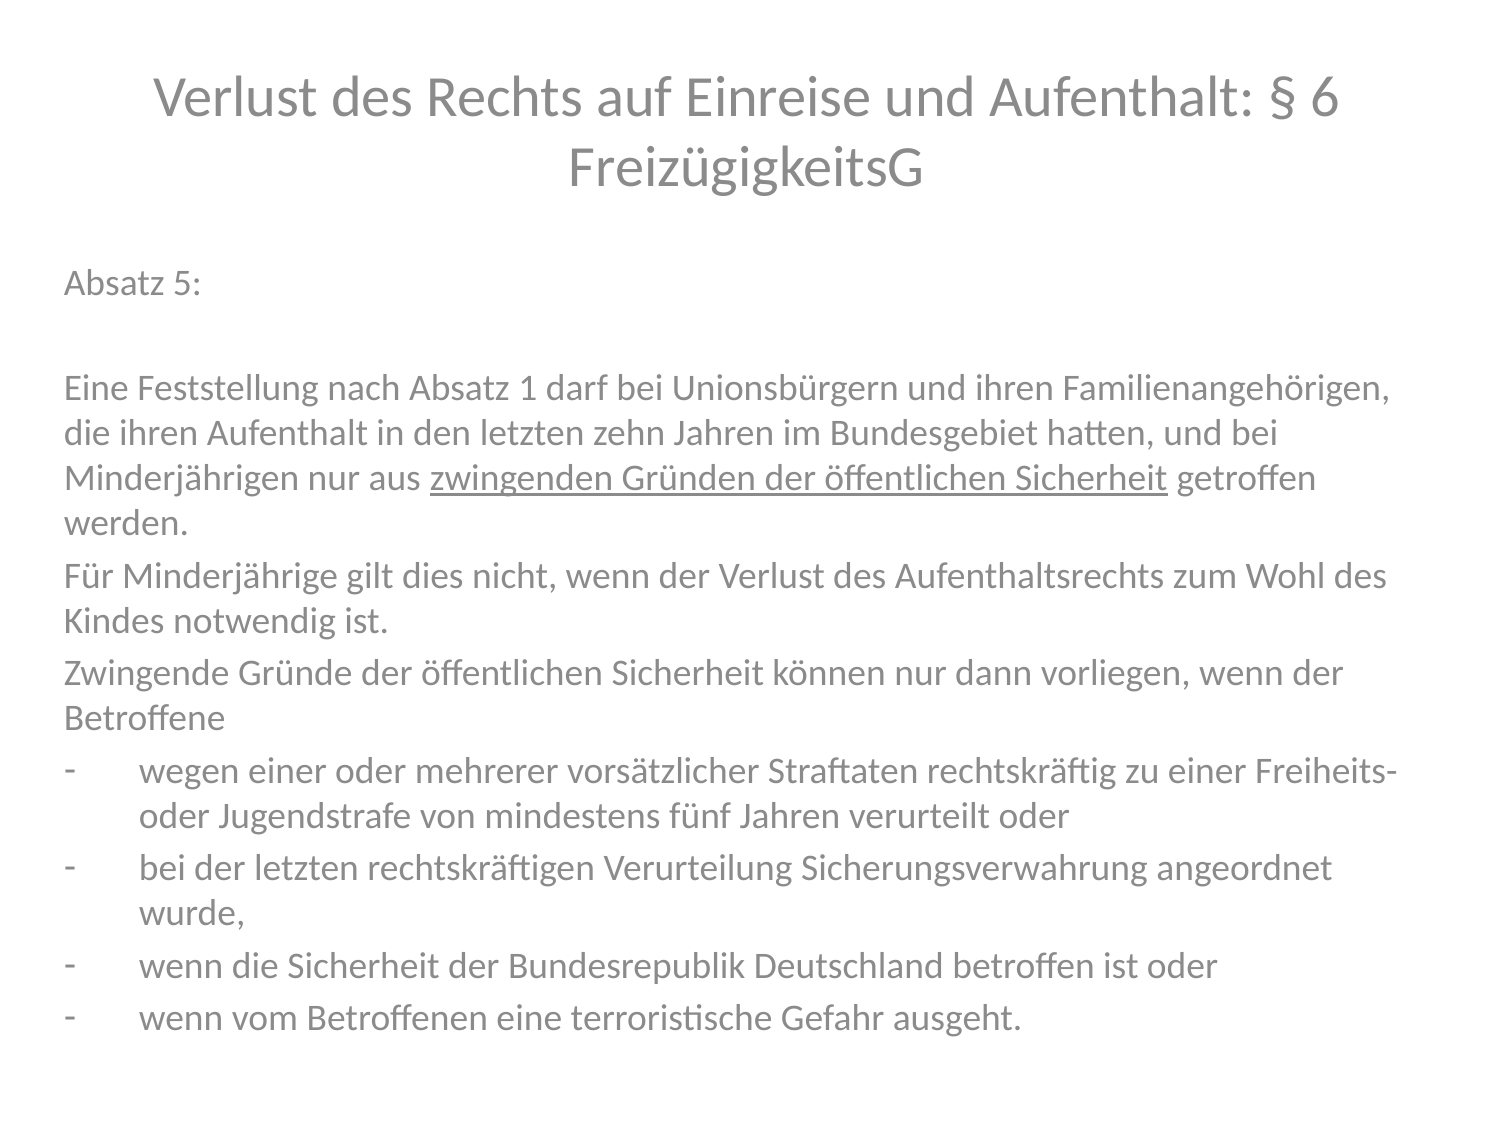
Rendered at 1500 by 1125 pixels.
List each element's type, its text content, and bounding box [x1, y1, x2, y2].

subtitle Verlust des Rechts auf Einreise und Aufenthalt: § 6 FreizügigkeitsG Absatz 5: Eine Feststellung nach Absatz 1 darf bei Unionsbürgern und ihren Familienangehörigen, die ihren Aufenthalt in den letzten zehn Jahren im Bundesgebiet hatten, und bei Minderjährigen nur aus zwingenden Gründen der öffentlichen Sicherheit getroffen werden. Für Minderjährige gilt dies nicht, wenn der Verlust des Aufenthaltsrechts zum Wohl des Kindes notwendig ist. Zwingende Gründe der öffentlichen Sicherheit können nur dann vorliegen, wenn der Betroffene wegen einer oder mehrerer vorsätzlicher Straftaten rechtskräftig zu einer Freiheits- oder Jugendstrafe von mindestens fünf Jahren verurteilt oder bei der letzten rechtskräftigen Verurteilung Sicherungsverwahrung angeordnet wurde, wenn die Sicherheit der Bundesrepublik Deutschland betroffen ist oder wenn vom Betroffenen eine terroristische Gefahr ausgeht. [48, 50, 1446, 1125]
